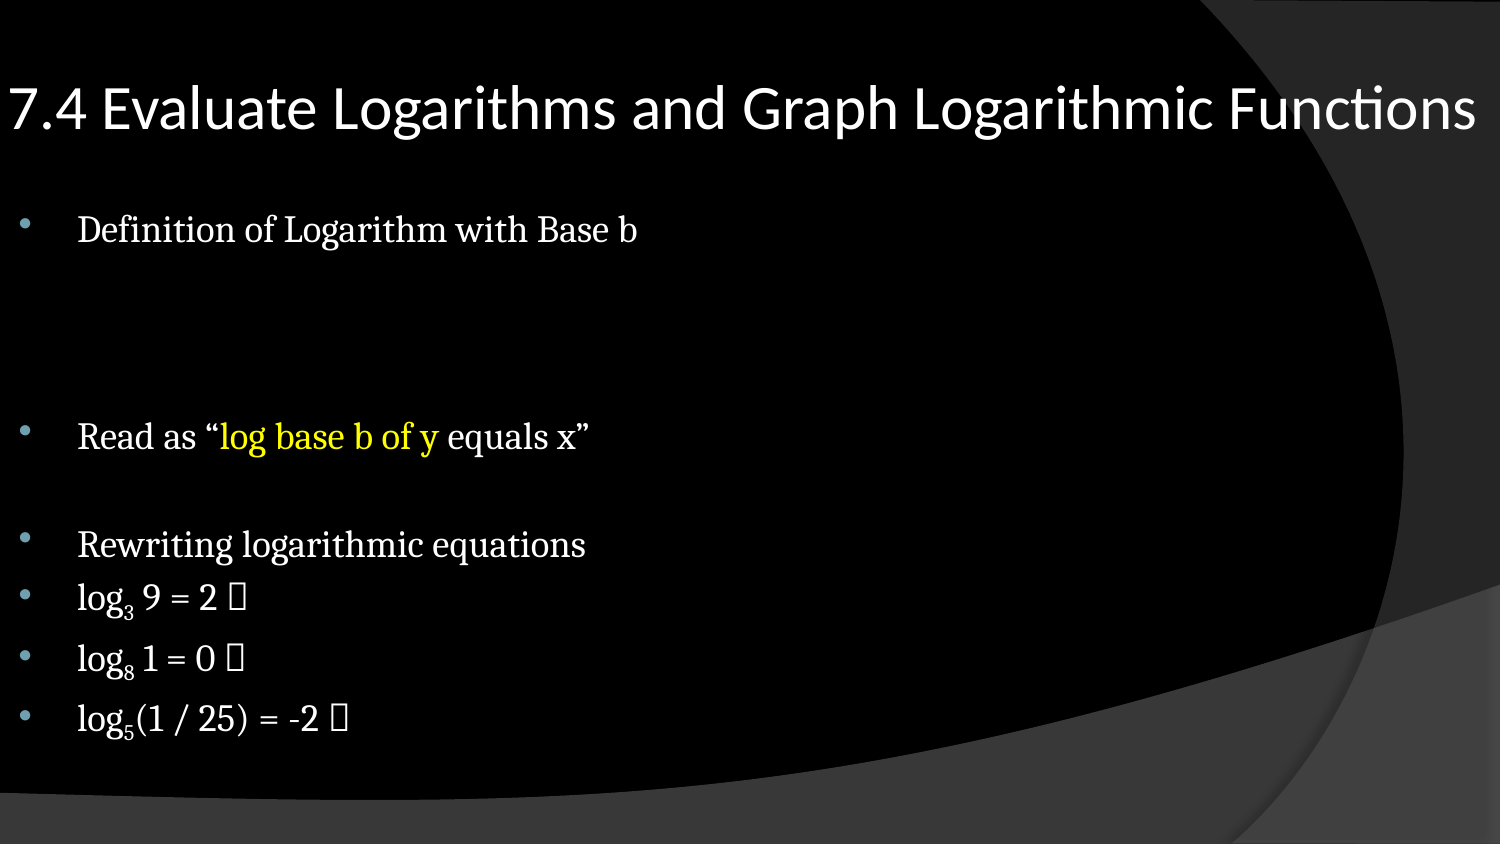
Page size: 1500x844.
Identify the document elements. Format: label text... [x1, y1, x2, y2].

title 7.4 Evaluate Logarithms and Graph Logarithmic Functions [0, 33, 1500, 175]
